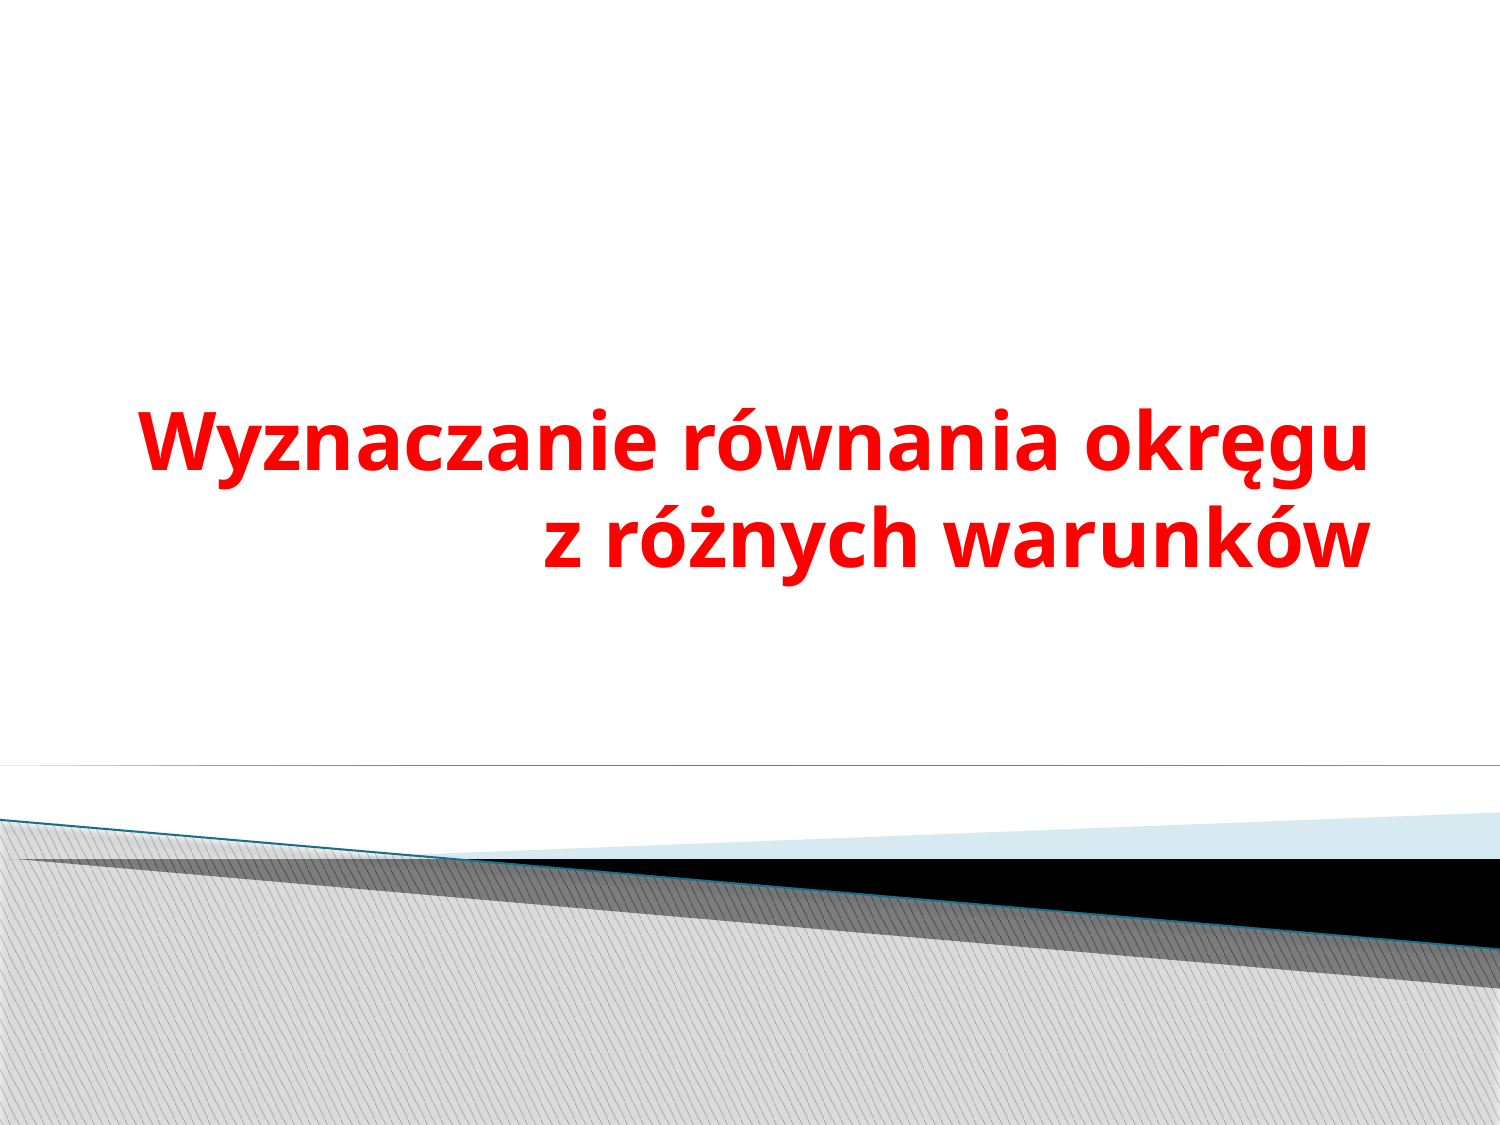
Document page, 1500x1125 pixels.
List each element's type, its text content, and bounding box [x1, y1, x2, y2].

title Wyznaczanie równania okręgu z różnych warunków [112, 349, 1388, 591]
picture [5, 859, 1500, 989]
